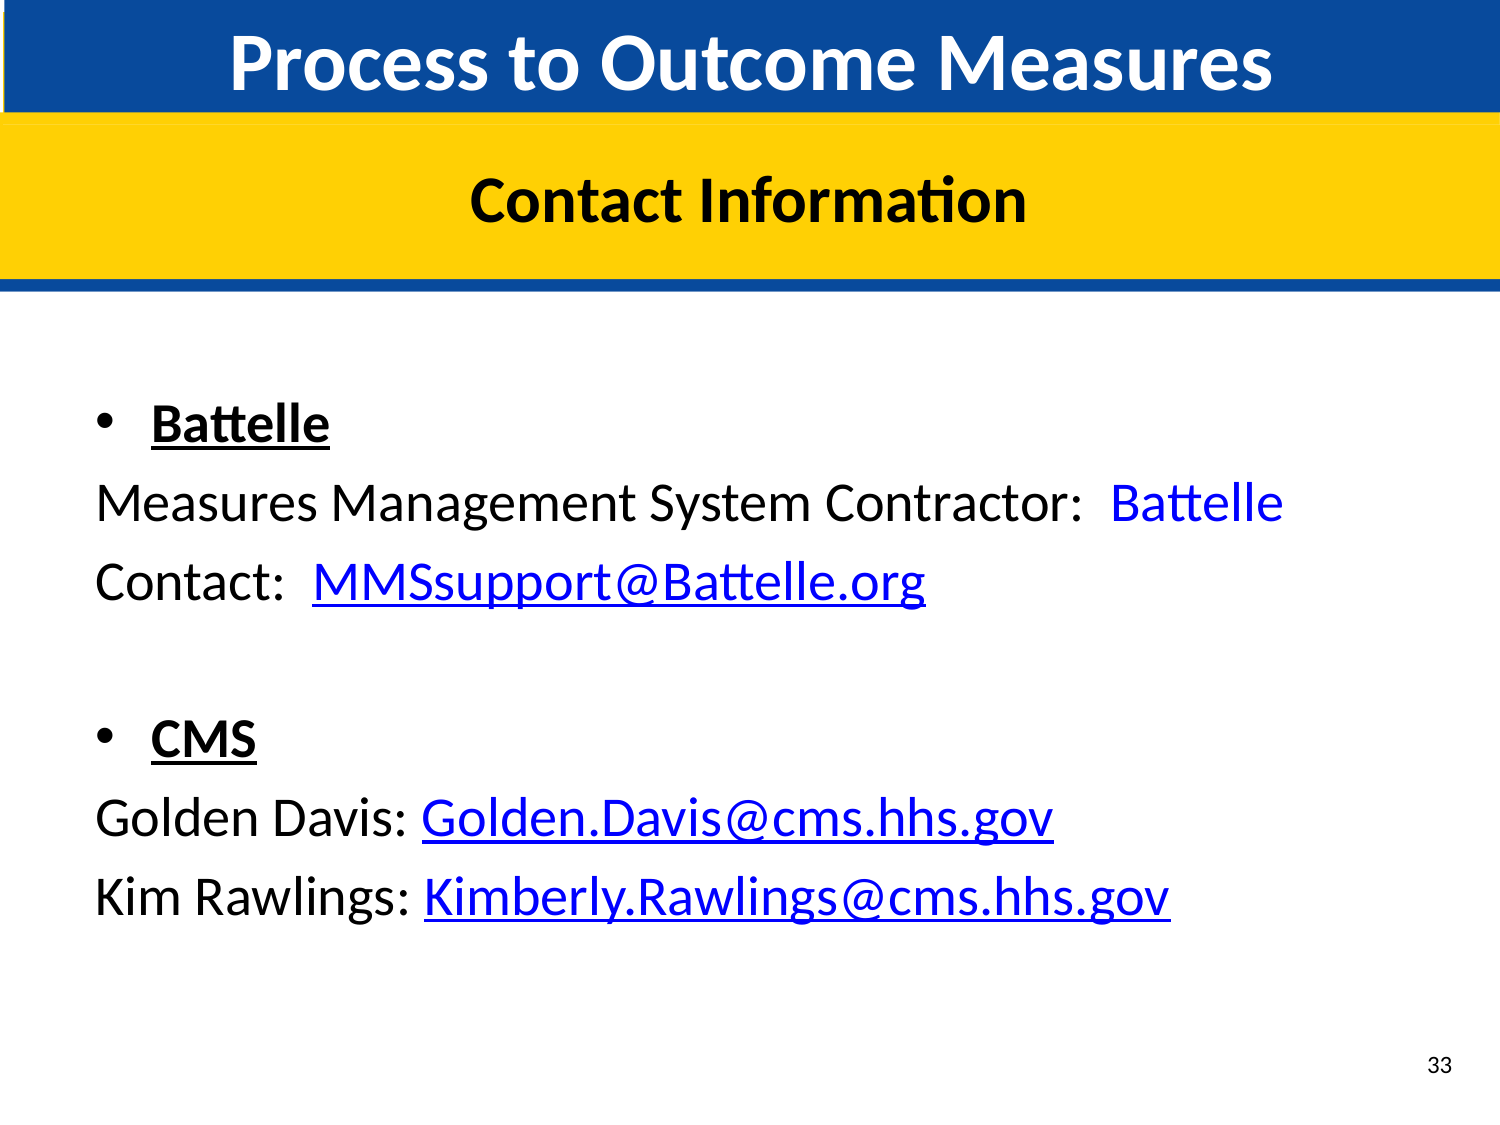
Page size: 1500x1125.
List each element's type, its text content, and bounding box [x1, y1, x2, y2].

text_box Battelle Measures Management System Contractor: Battelle Contact: MMSsupport@Battelle.org CMS Golden Davis: Golden.Davis@cms.hhs.gov Kim Rawlings: Kimberly.Rawlings@cms.hhs.gov [80, 299, 1382, 1063]
text_box Contact Information [0, 112, 1500, 280]
title Process to Outcome Measures [4, 0, 1500, 113]
